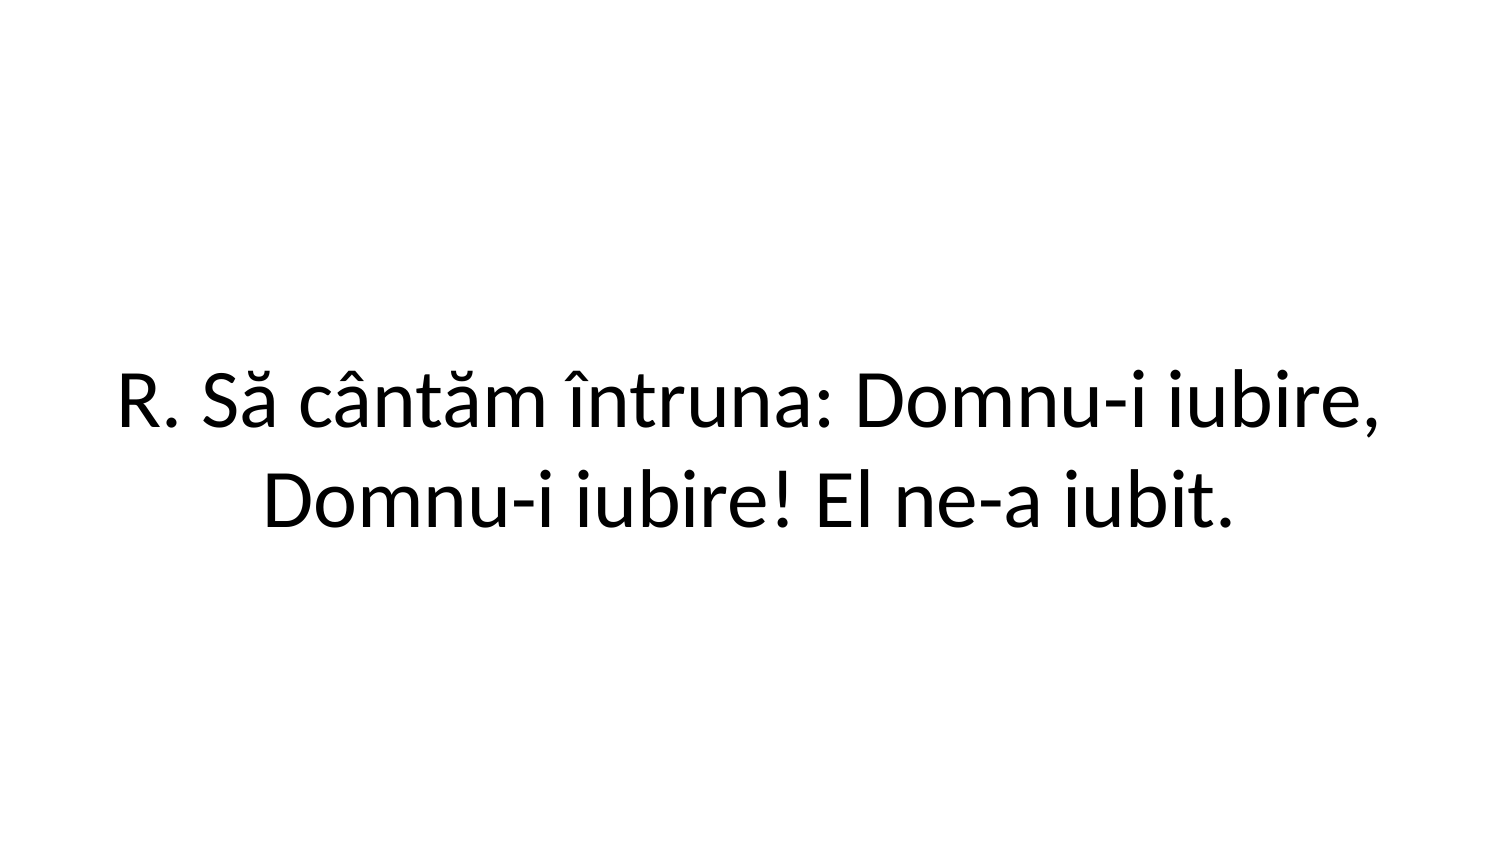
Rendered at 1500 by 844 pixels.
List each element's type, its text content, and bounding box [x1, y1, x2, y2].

text_box R. Să cântăm întruna: Domnu-i iubire, Domnu-i iubire! El ne-a iubit. [101, 292, 1399, 552]
